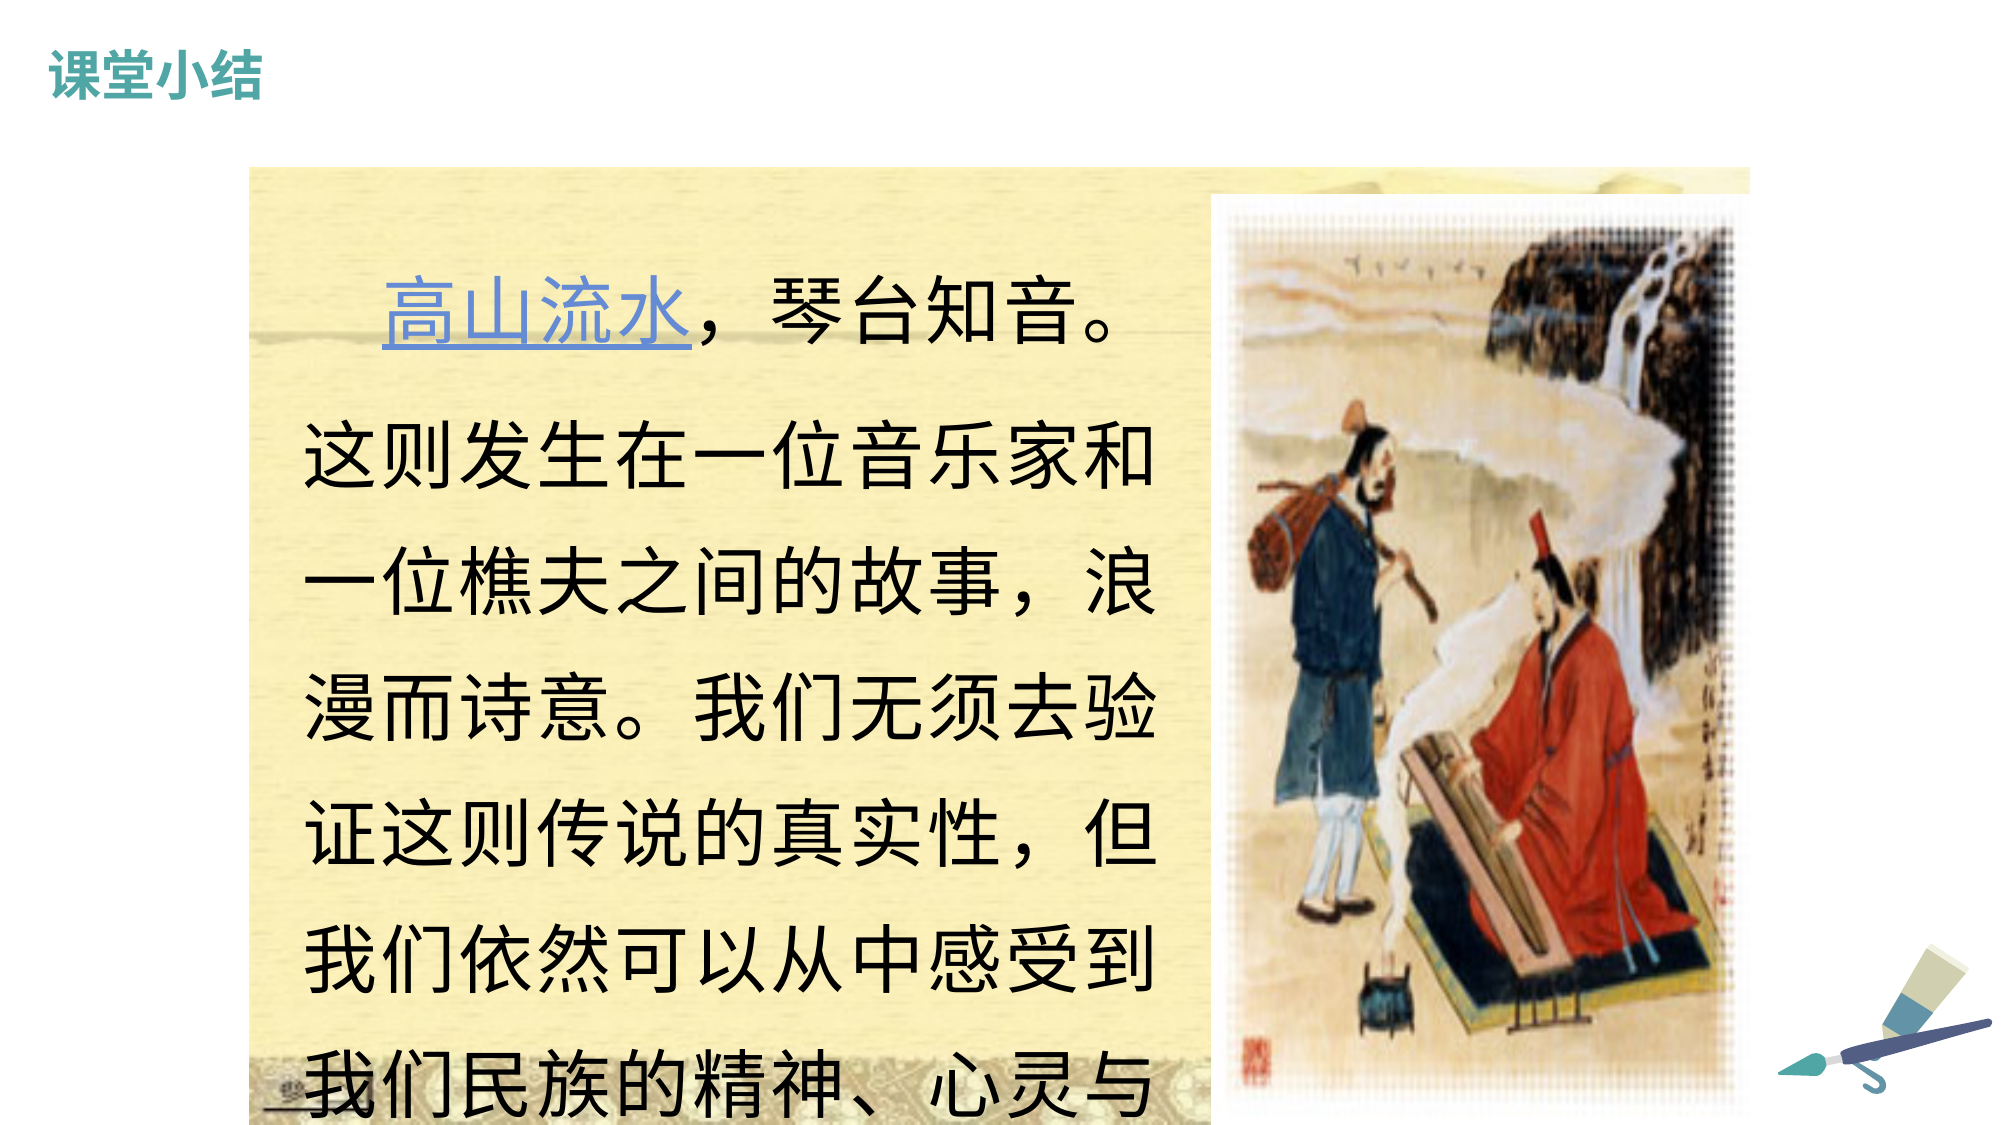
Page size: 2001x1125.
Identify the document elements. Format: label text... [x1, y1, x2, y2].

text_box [1811, 945, 1974, 1125]
picture [249, 167, 1750, 1125]
text_box 课堂小结 [32, 33, 347, 114]
